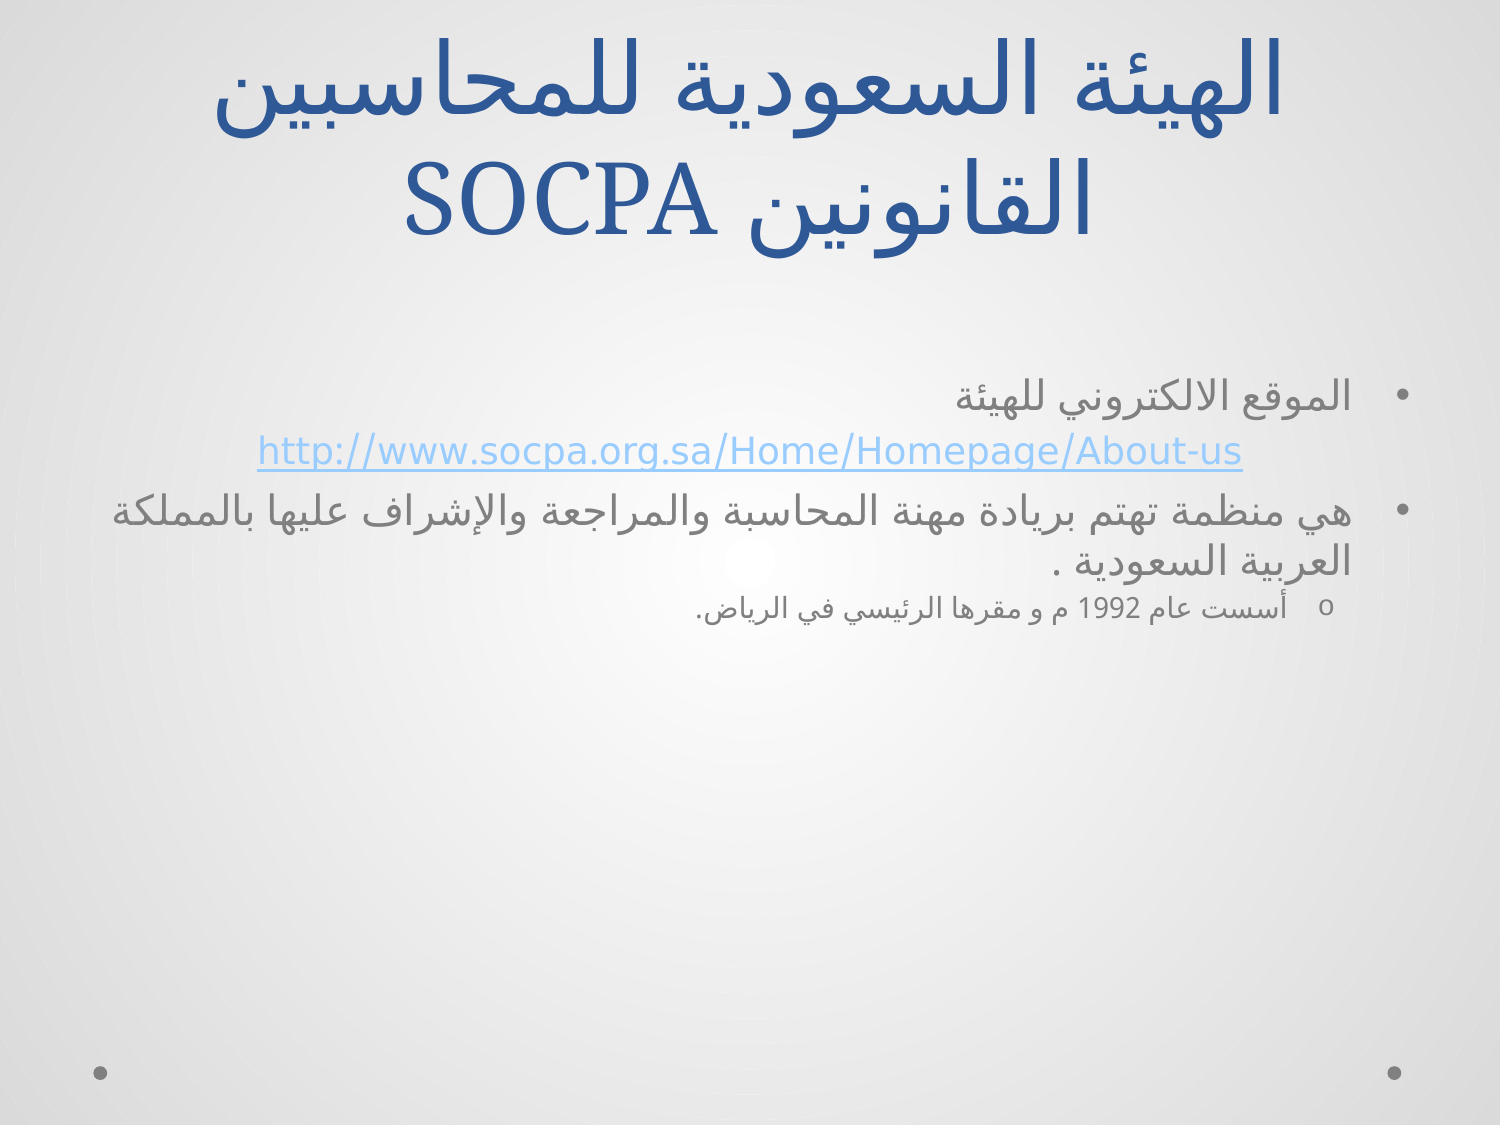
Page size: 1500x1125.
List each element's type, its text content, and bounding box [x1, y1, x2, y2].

list الموقع الالكتروني للهيئة http://www.socpa.org.sa/Home/Homepage/About-us هي منظمة تهتم بريادة مهنة المحاسبة والمراجعة والإشراف عليها بالمملكة العربية السعودية . أسست عام 1992 م و مقرها الرئيسي في الرياض. [75, 361, 1425, 1005]
title الهيئة السعودية للمحاسبين القانونين SOCPA [75, 0, 1425, 263]
